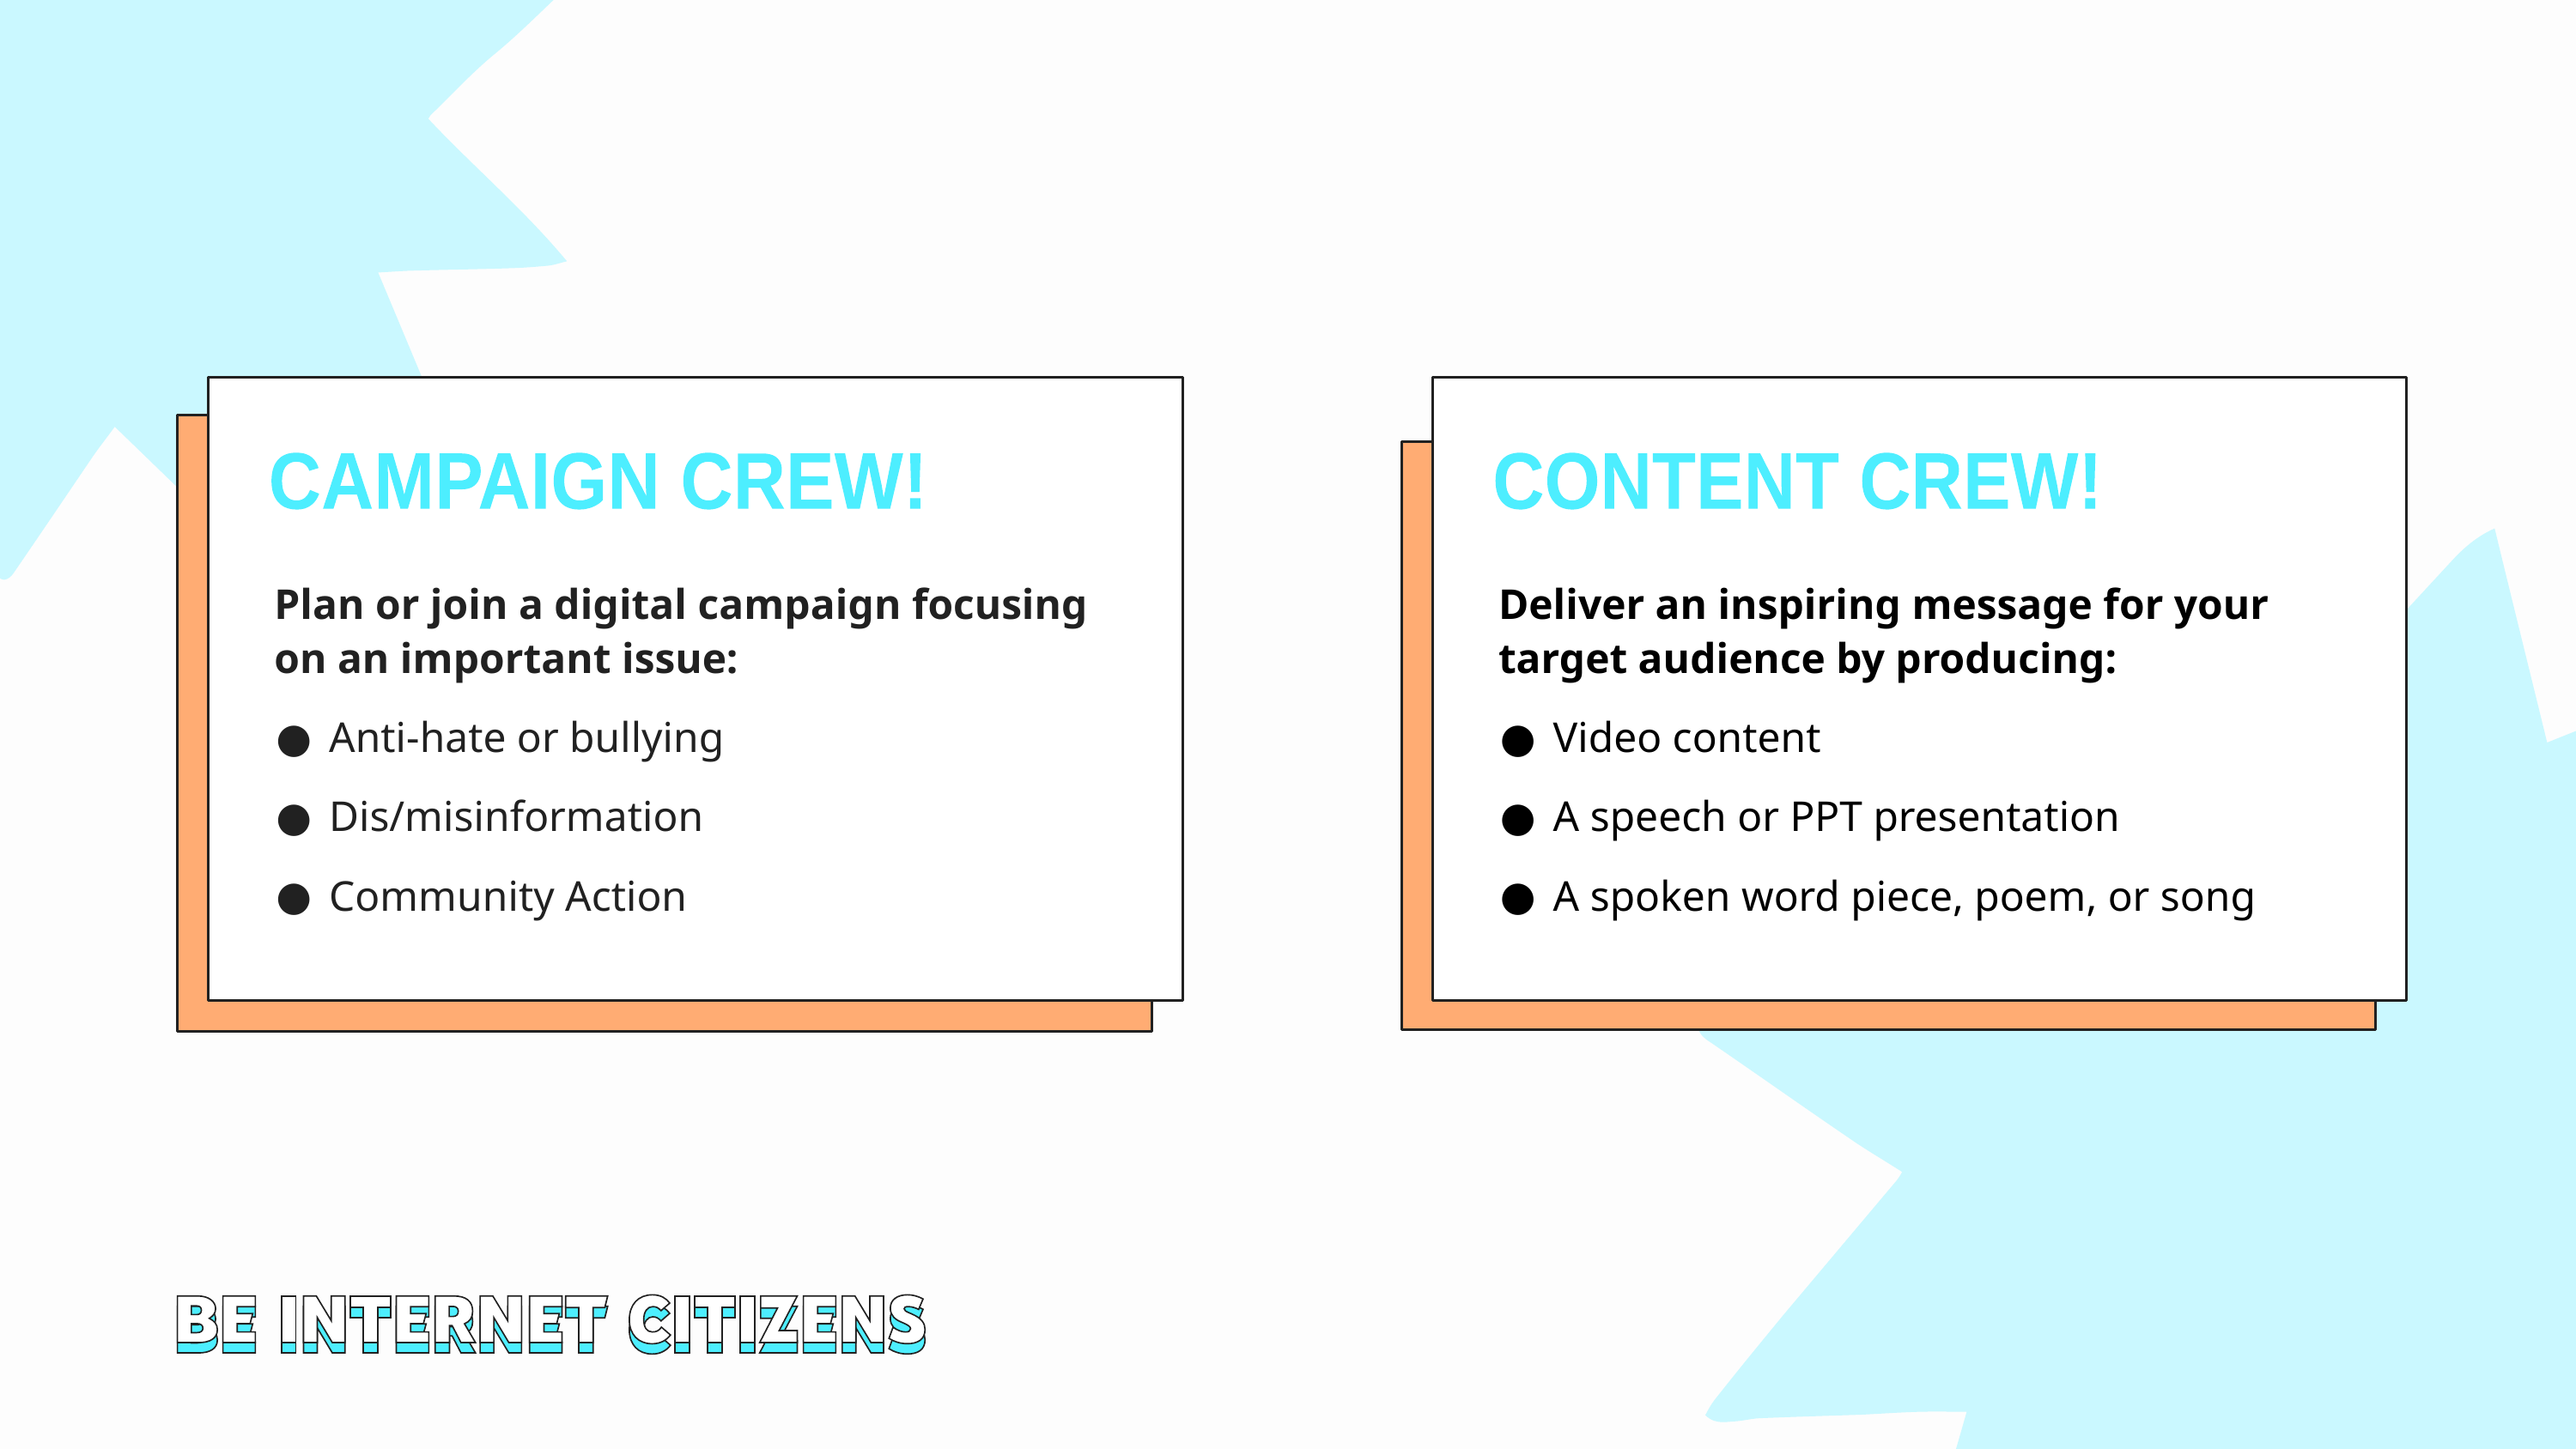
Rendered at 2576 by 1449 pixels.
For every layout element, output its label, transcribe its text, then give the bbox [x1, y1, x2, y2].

text_box [1432, 377, 2407, 1001]
text_box Plan or join a digital campaign focusing on an important issue: Anti-hate or bullying Dis/misinformation Community Action [261, 560, 1128, 932]
text_box [177, 415, 1152, 1032]
text_box [0, 0, 568, 580]
text_box Deliver an inspiring message for your target audience by producing: Video content A speech or PPT presentation A spoken word piece, poem, or song [1485, 560, 2353, 932]
text_box [1698, 528, 2576, 1449]
text_box [1401, 441, 2376, 1030]
text_box [208, 377, 1183, 1001]
